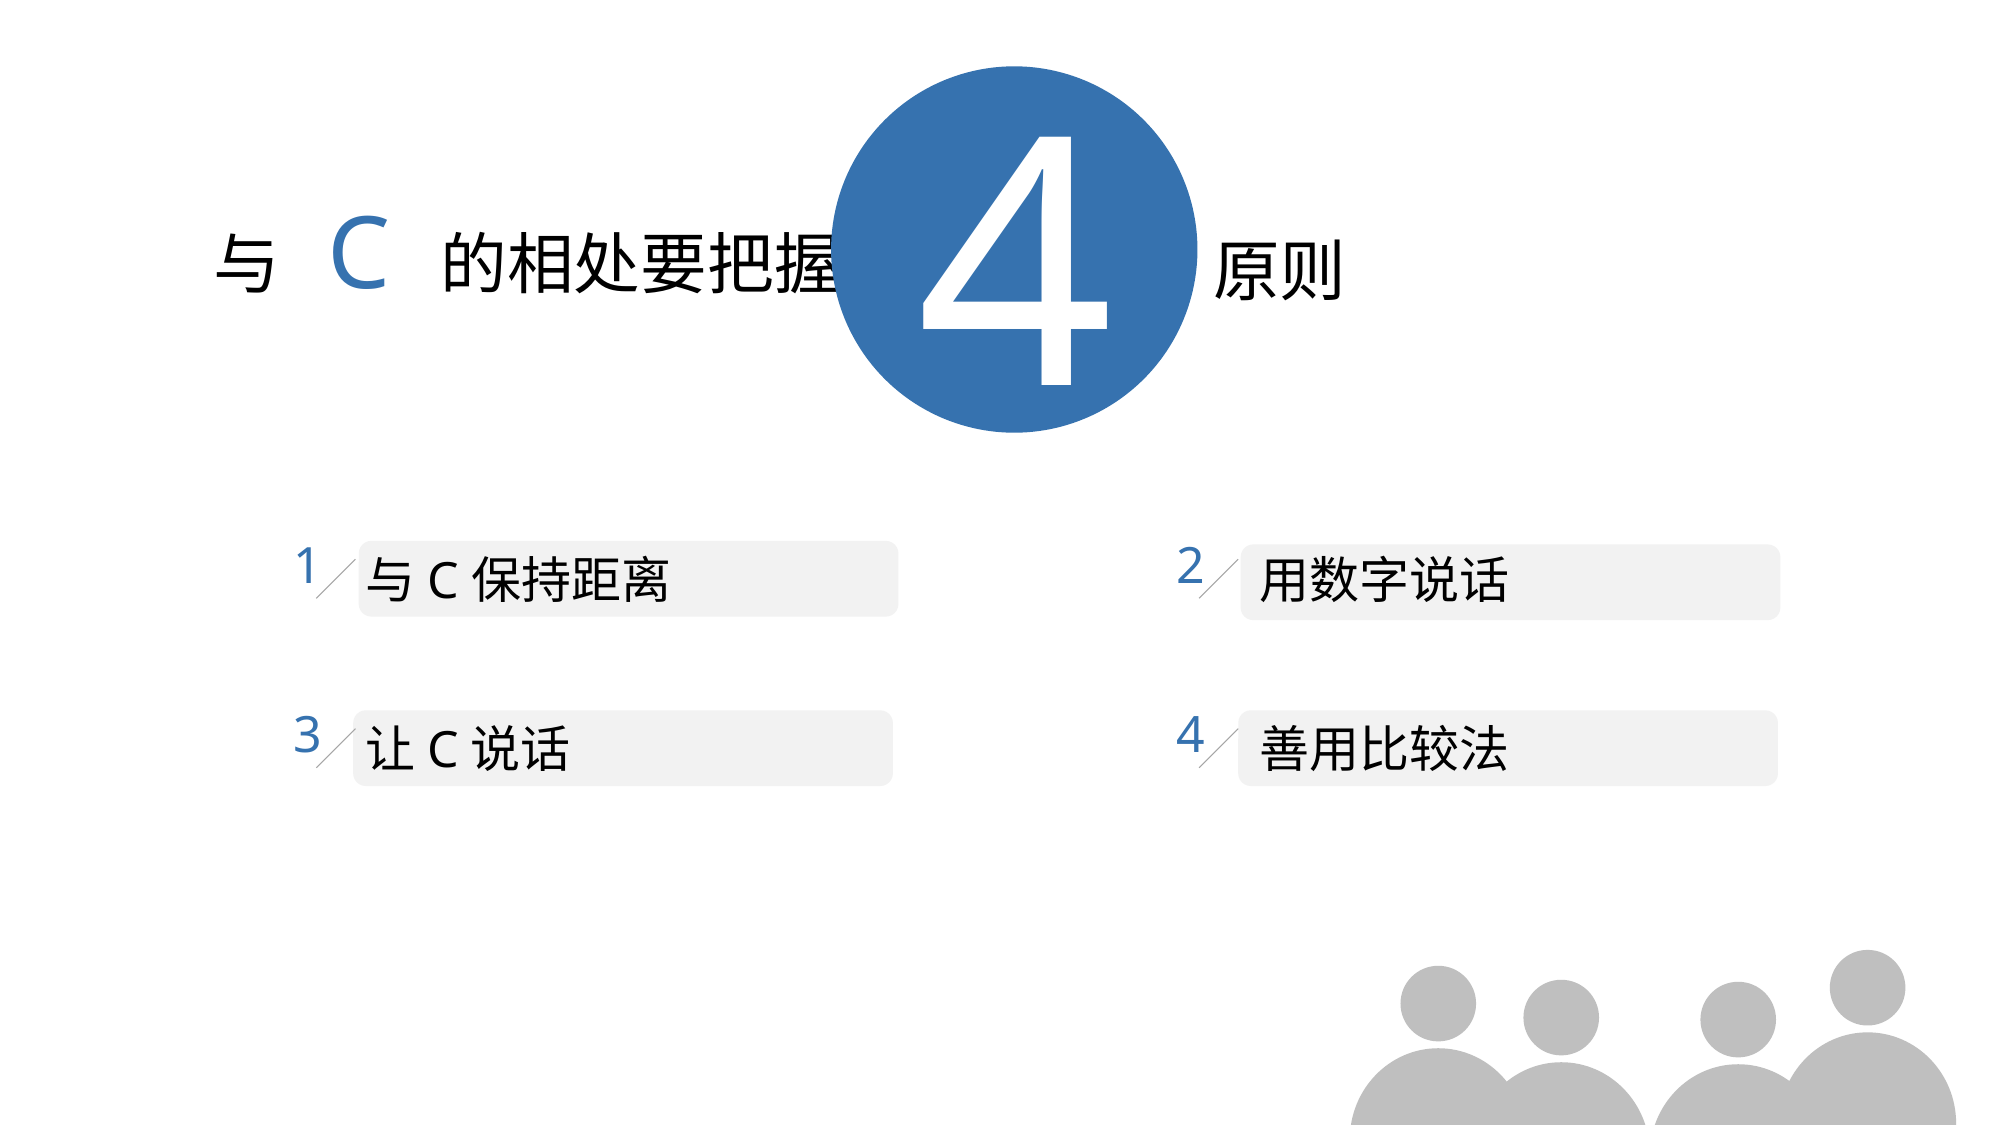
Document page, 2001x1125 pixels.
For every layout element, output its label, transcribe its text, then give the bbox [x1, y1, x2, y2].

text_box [1161, 695, 1778, 787]
text_box [1399, 964, 1478, 1043]
text_box [1653, 1063, 1823, 1125]
text_box [1476, 1061, 1647, 1125]
text_box 与 C 的相处要把握 [199, 181, 831, 317]
text_box [1828, 948, 1907, 1027]
text_box [1349, 1047, 1507, 1125]
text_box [278, 695, 893, 787]
text_box 原则 [1198, 221, 1362, 317]
text_box [1699, 980, 1778, 1059]
text_box [1789, 1031, 1958, 1125]
text_box [1522, 978, 1601, 1057]
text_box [1161, 526, 1781, 621]
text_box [278, 526, 899, 617]
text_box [831, 32, 1198, 467]
